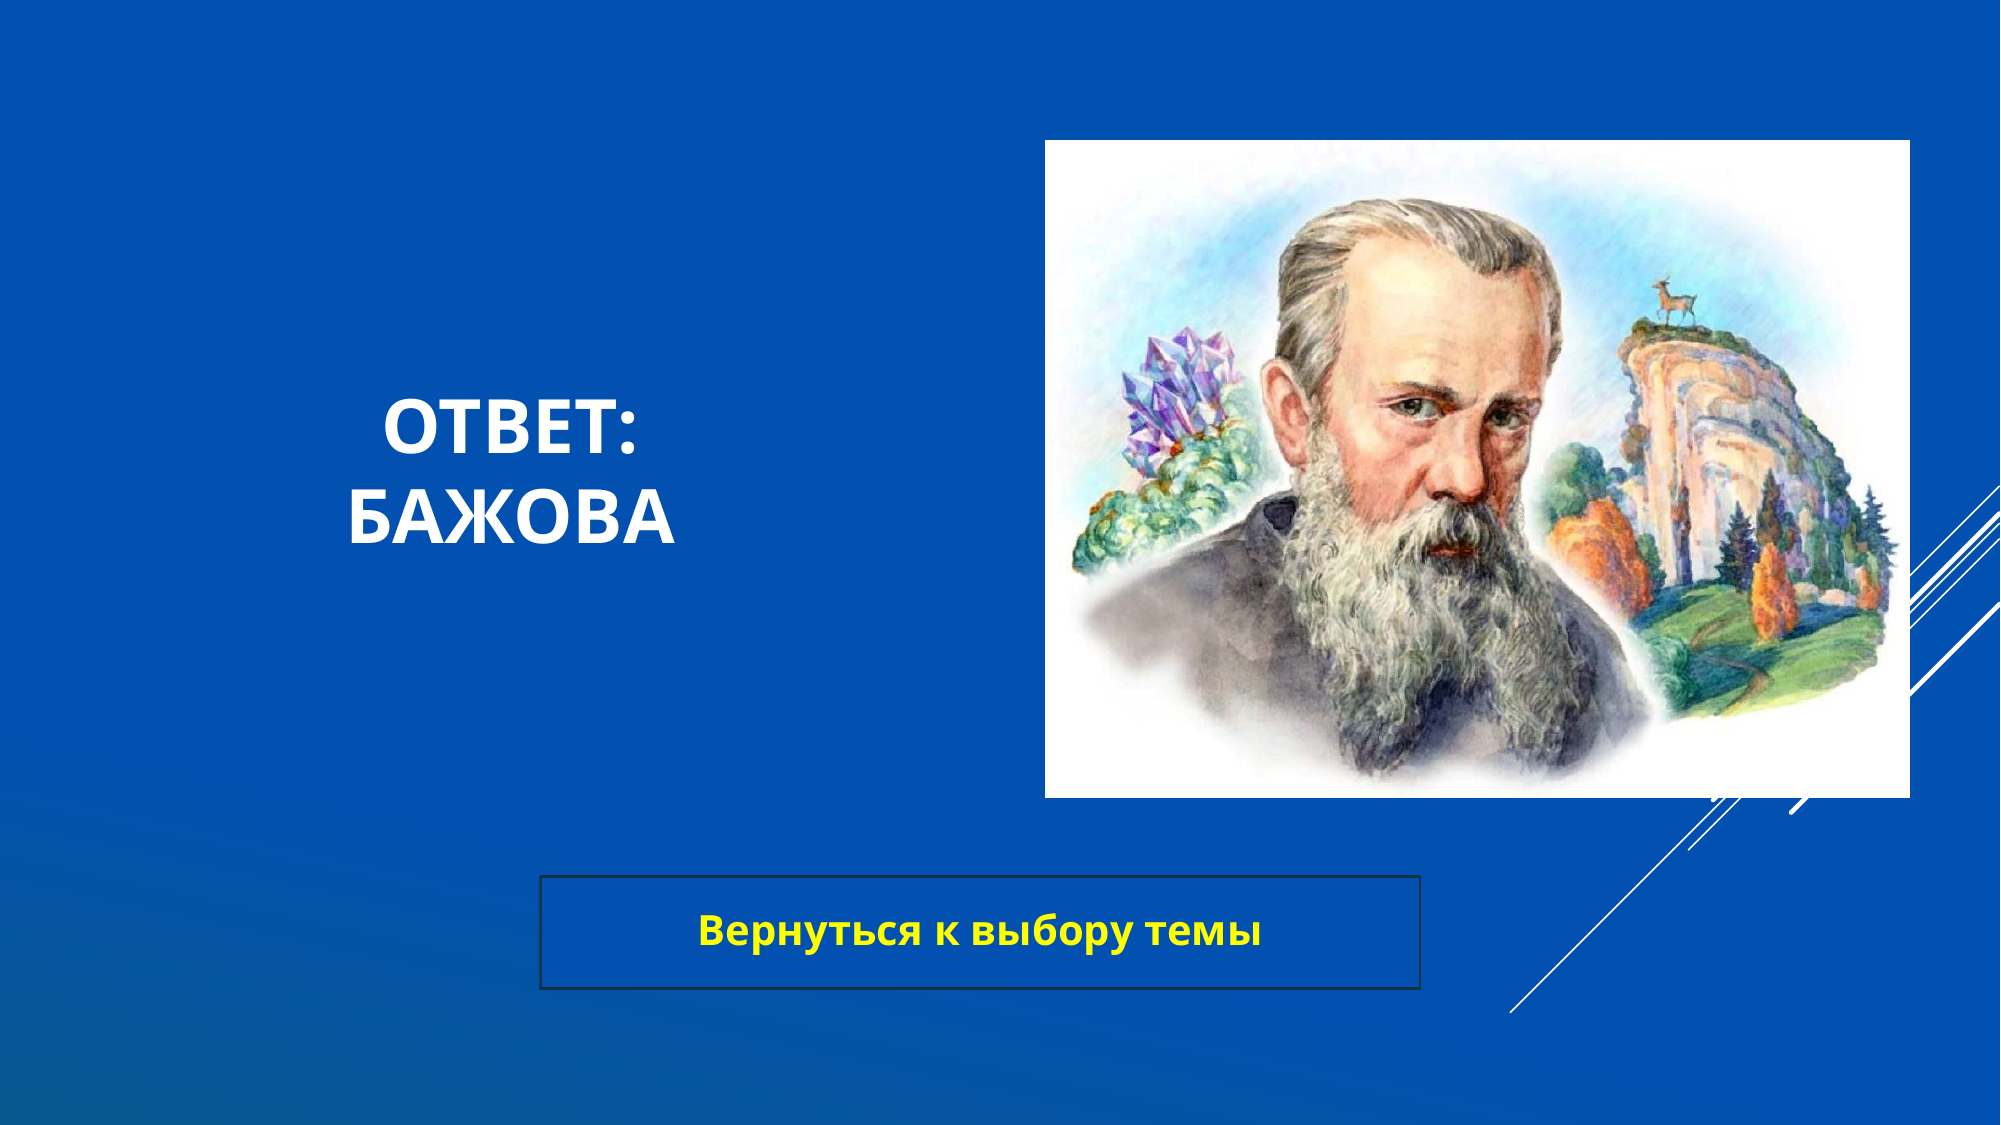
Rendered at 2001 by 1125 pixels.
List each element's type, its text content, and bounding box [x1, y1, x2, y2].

picture [1045, 140, 1911, 798]
title Ответ: бажова [0, 259, 1045, 679]
